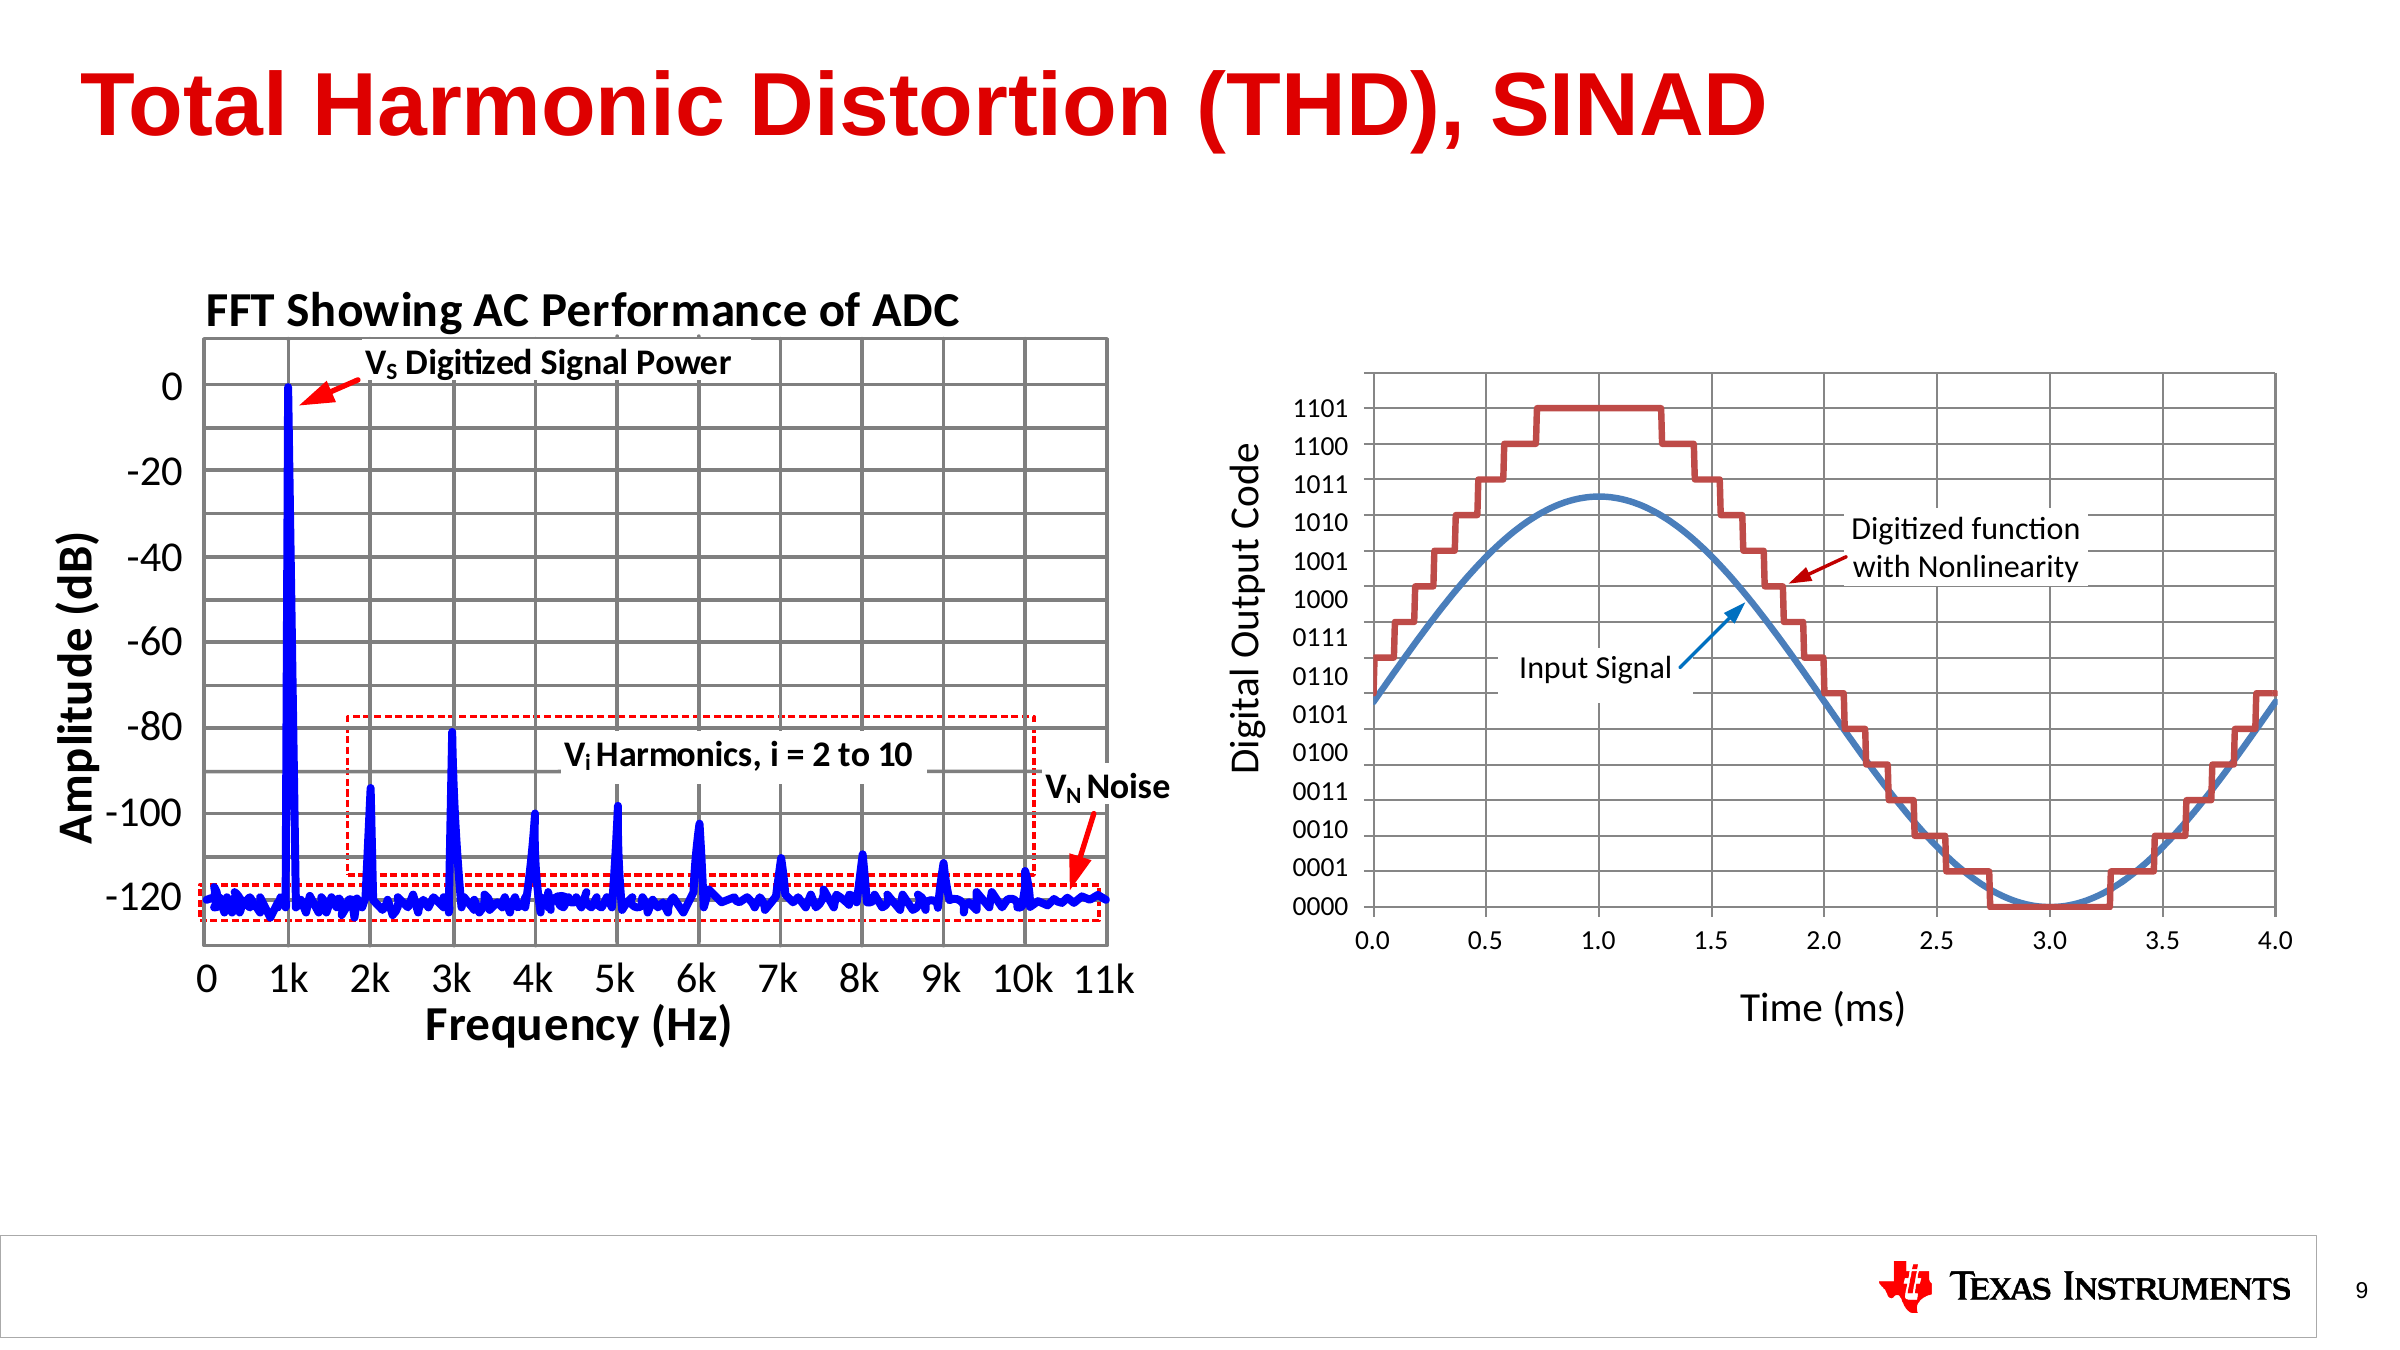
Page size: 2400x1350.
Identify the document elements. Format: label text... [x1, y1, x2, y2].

picture [1879, 1261, 2290, 1265]
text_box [27, 262, 1189, 1079]
title Total Harmonic Distortion (THD), SINAD [60, 27, 2282, 189]
slide_number 9 [1828, 1265, 2389, 1307]
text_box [1212, 362, 2301, 1037]
picture [1879, 1307, 2290, 1313]
